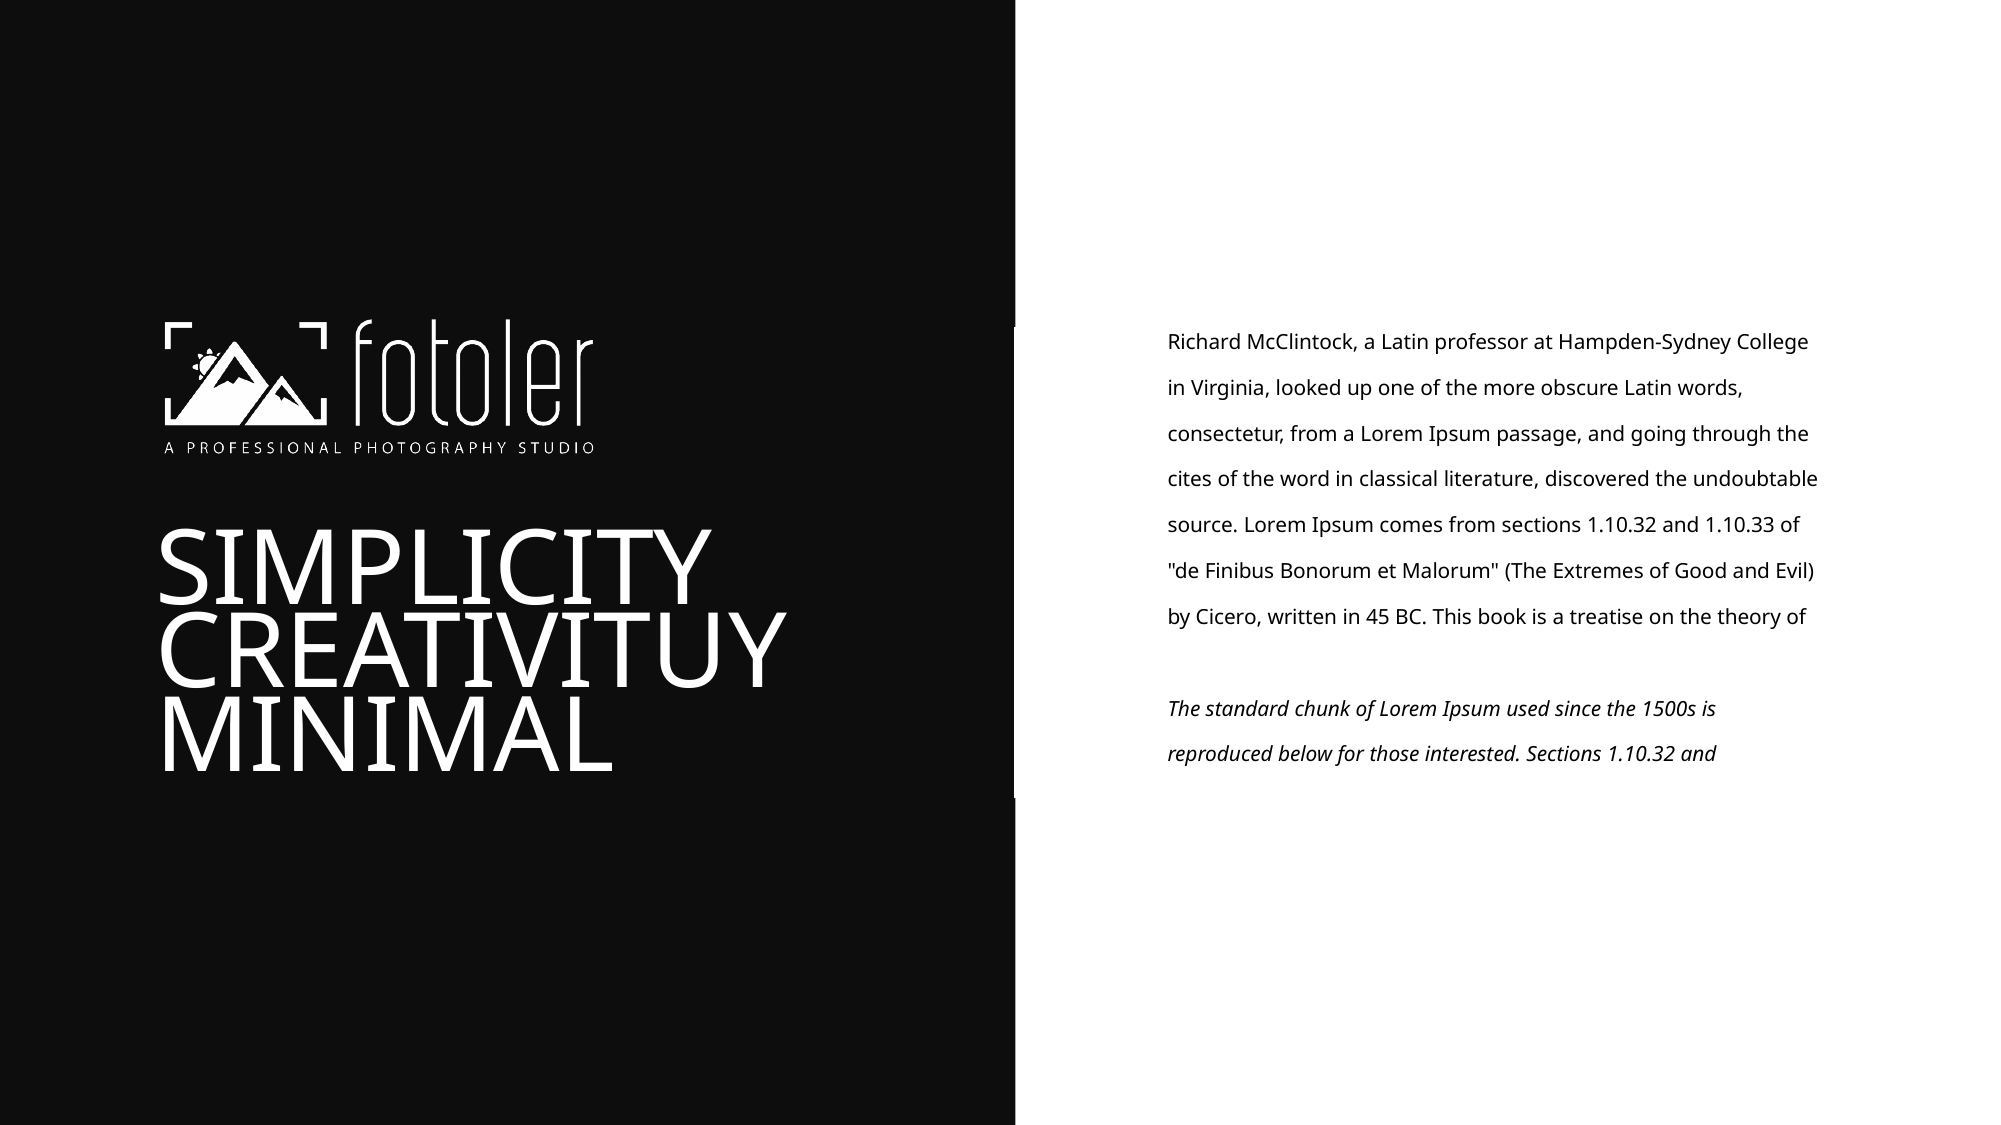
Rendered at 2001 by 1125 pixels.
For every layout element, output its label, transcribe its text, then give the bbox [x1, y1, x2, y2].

text_box Richard McClintock, a Latin professor at Hampden-Sydney College in Virginia, looked up one of the more obscure Latin words, consectetur, from a Lorem Ipsum passage, and going through the cites of the word in classical literature, discovered the undoubtable source. Lorem Ipsum comes from sections 1.10.32 and 1.10.33 of "de Finibus Bonorum et Malorum" (The Extremes of Good and Evil) by Cicero, written in 45 BC. This book is a treatise on the theory of The standard chunk of Lorem Ipsum used since the 1500s is reproduced below for those interested. Sections 1.10.32 and [1152, 300, 1837, 774]
text_box [0, 0, 1016, 1125]
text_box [140, 315, 875, 809]
